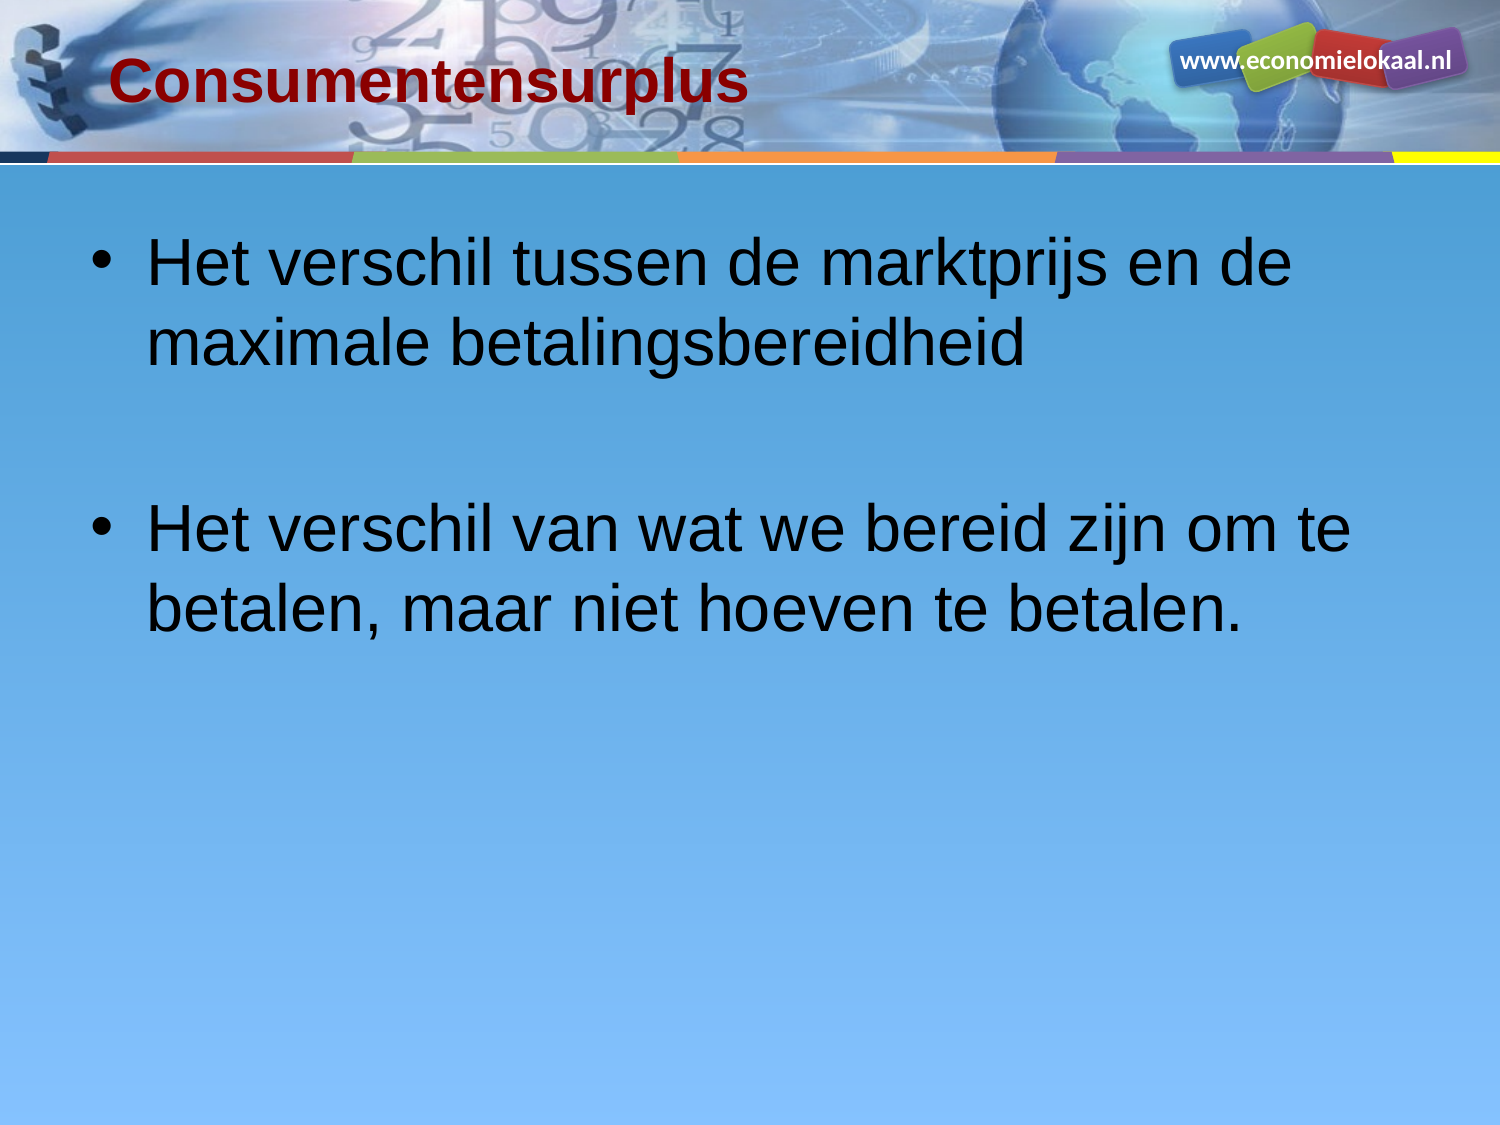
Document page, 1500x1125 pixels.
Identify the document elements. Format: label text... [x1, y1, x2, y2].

list Het verschil tussen de marktprijs en de maximale betalingsbereidheid Het verschil van wat we bereid zijn om te betalen, maar niet hoeven te betalen. [75, 210, 1425, 1055]
title Consumentensurplus [93, 35, 1121, 119]
picture [0, 0, 1500, 151]
